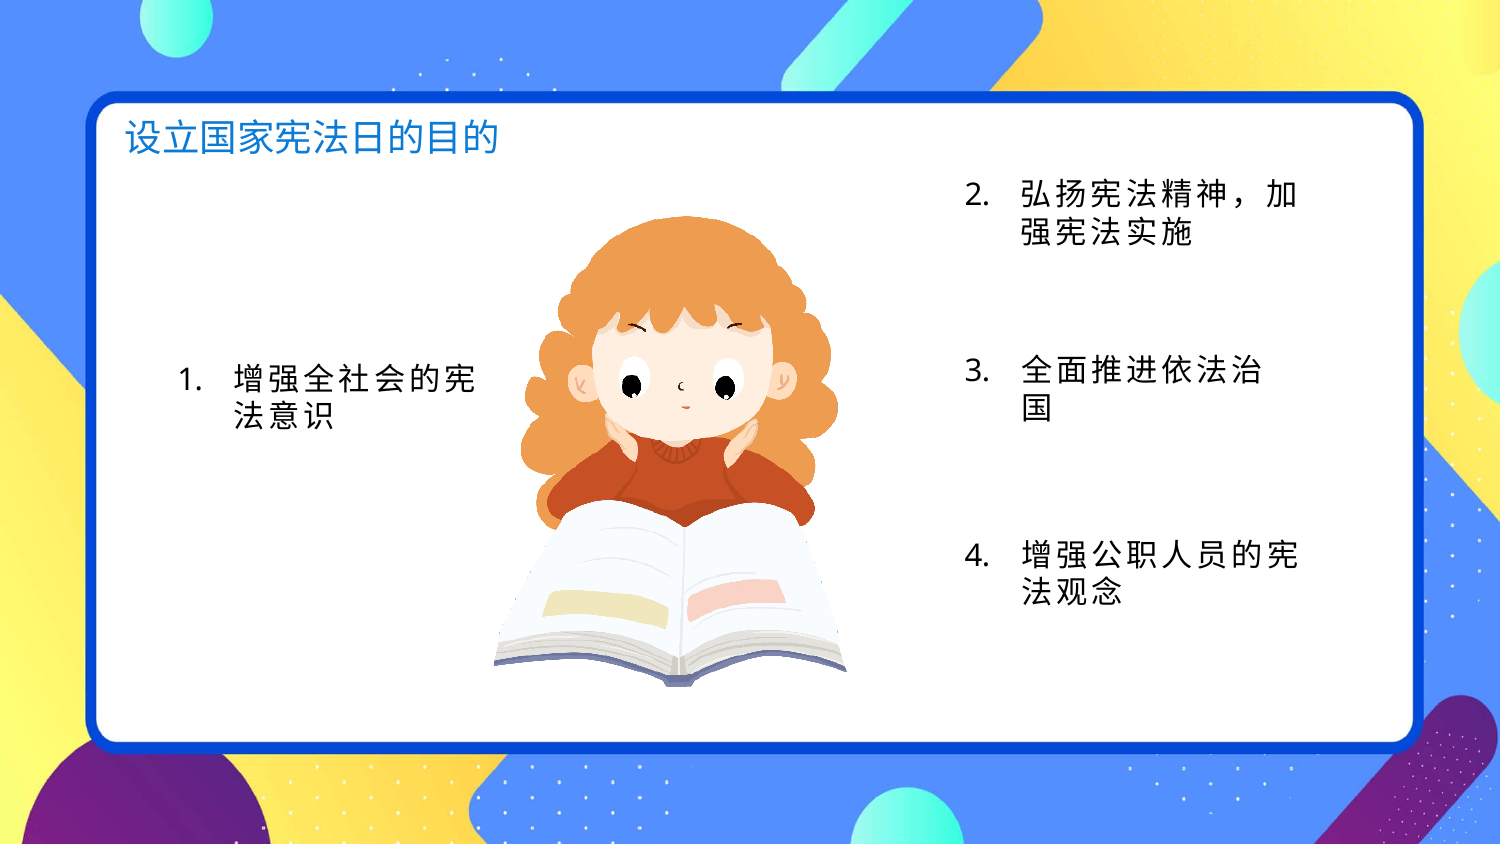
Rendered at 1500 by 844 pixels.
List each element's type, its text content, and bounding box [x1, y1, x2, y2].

text_box 全 面 推 进 依 法 治 国 [1098, 343, 1289, 433]
text_box 设立国家宪法日的目的 [109, 106, 515, 167]
text_box 增 强 公 职 人 员 的 宪 法 观 念 [1098, 527, 1344, 618]
text_box 弘 扬 宪 法 精 神 ， 加 强 宪 法 实 施 [1098, 167, 1322, 257]
text_box 增 强 全 社 会 的 宪 法 意 识 [162, 351, 270, 441]
picture [0, 0, 1500, 844]
